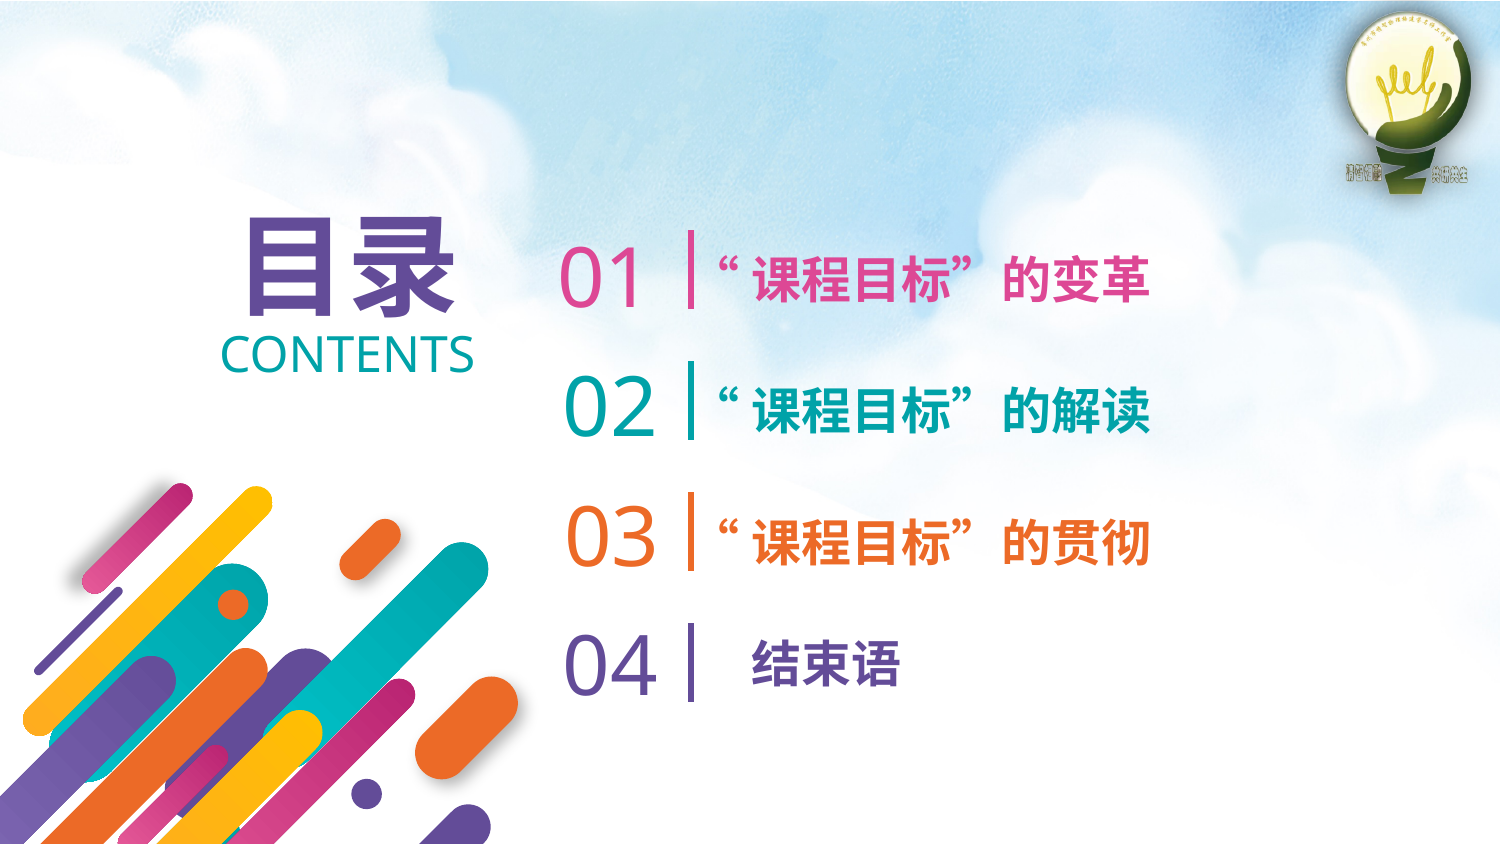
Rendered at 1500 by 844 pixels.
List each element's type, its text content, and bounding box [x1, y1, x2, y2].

text_box 02 [548, 346, 673, 461]
picture [0, 0, 1500, 843]
text_box 结束语 [736, 624, 917, 700]
text_box “课程目标”的变革 [674, 241, 1166, 317]
text_box 目录 [219, 187, 475, 315]
text_box 03 [549, 475, 674, 590]
text_box 04 [547, 604, 673, 720]
text_box “课程目标”的贯彻 [674, 503, 1166, 579]
text_box CONTENTS [204, 315, 491, 391]
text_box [0, 525, 529, 844]
text_box “课程目标”的解读 [674, 372, 1166, 448]
text_box 01 [543, 216, 668, 332]
